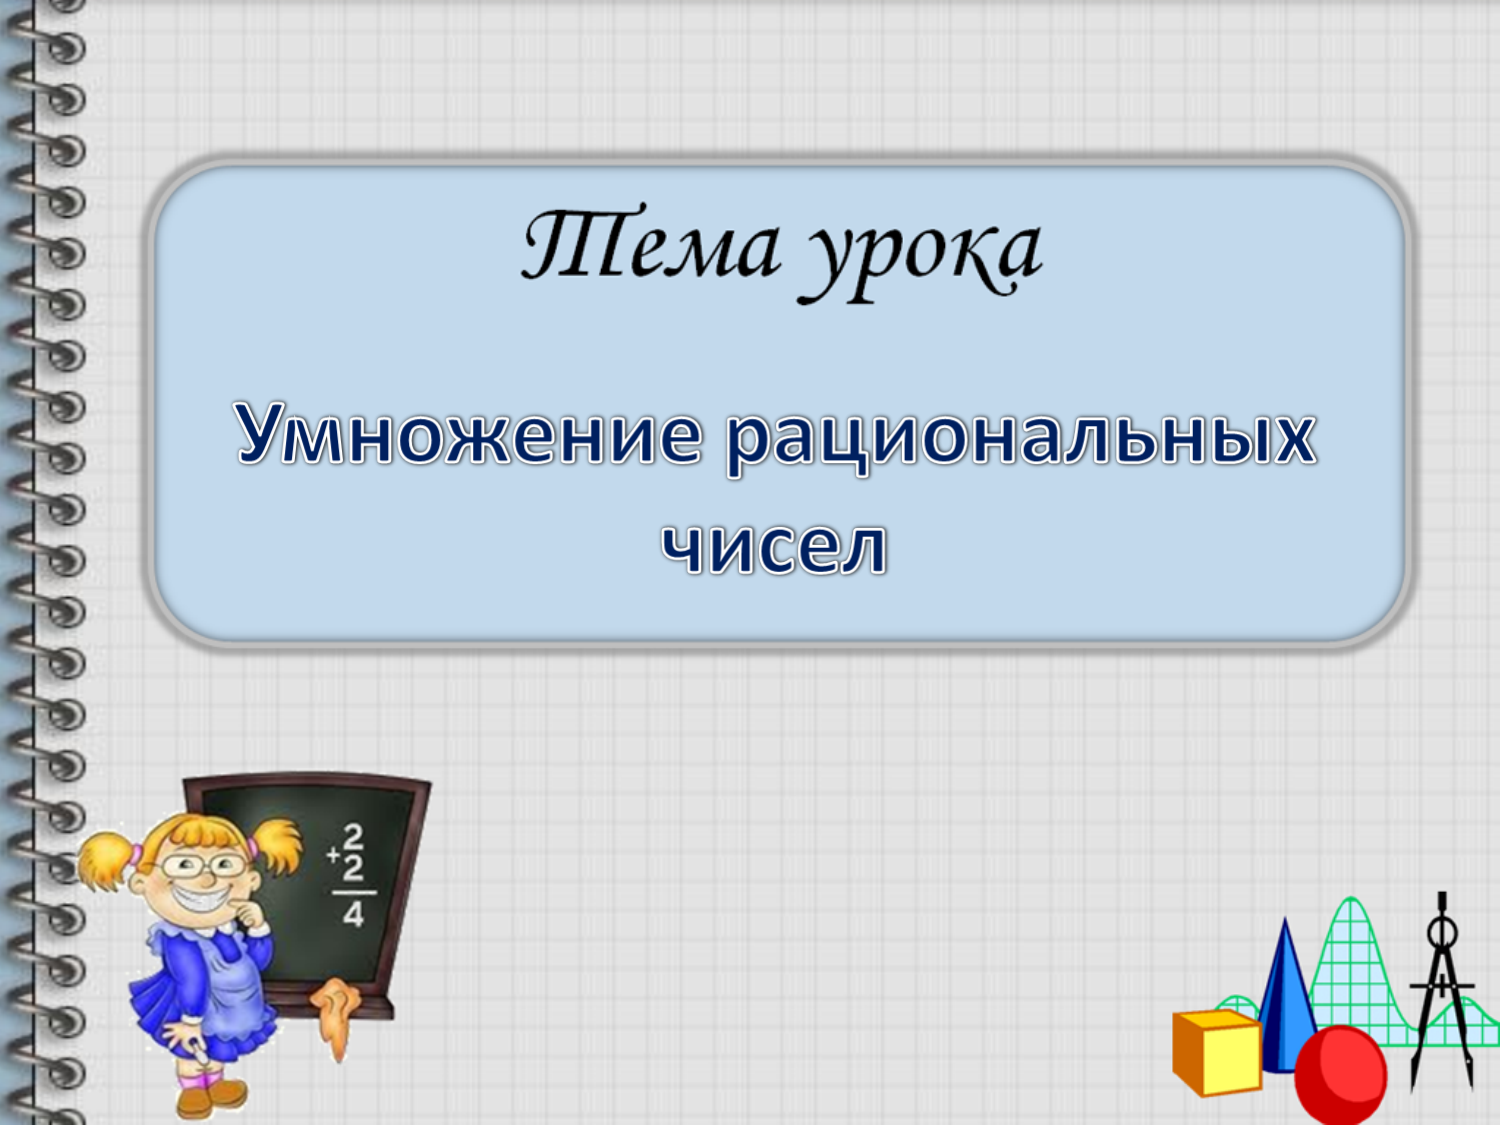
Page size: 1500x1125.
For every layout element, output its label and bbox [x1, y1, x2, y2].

title [162, 338, 1400, 635]
picture [0, 0, 1500, 1125]
